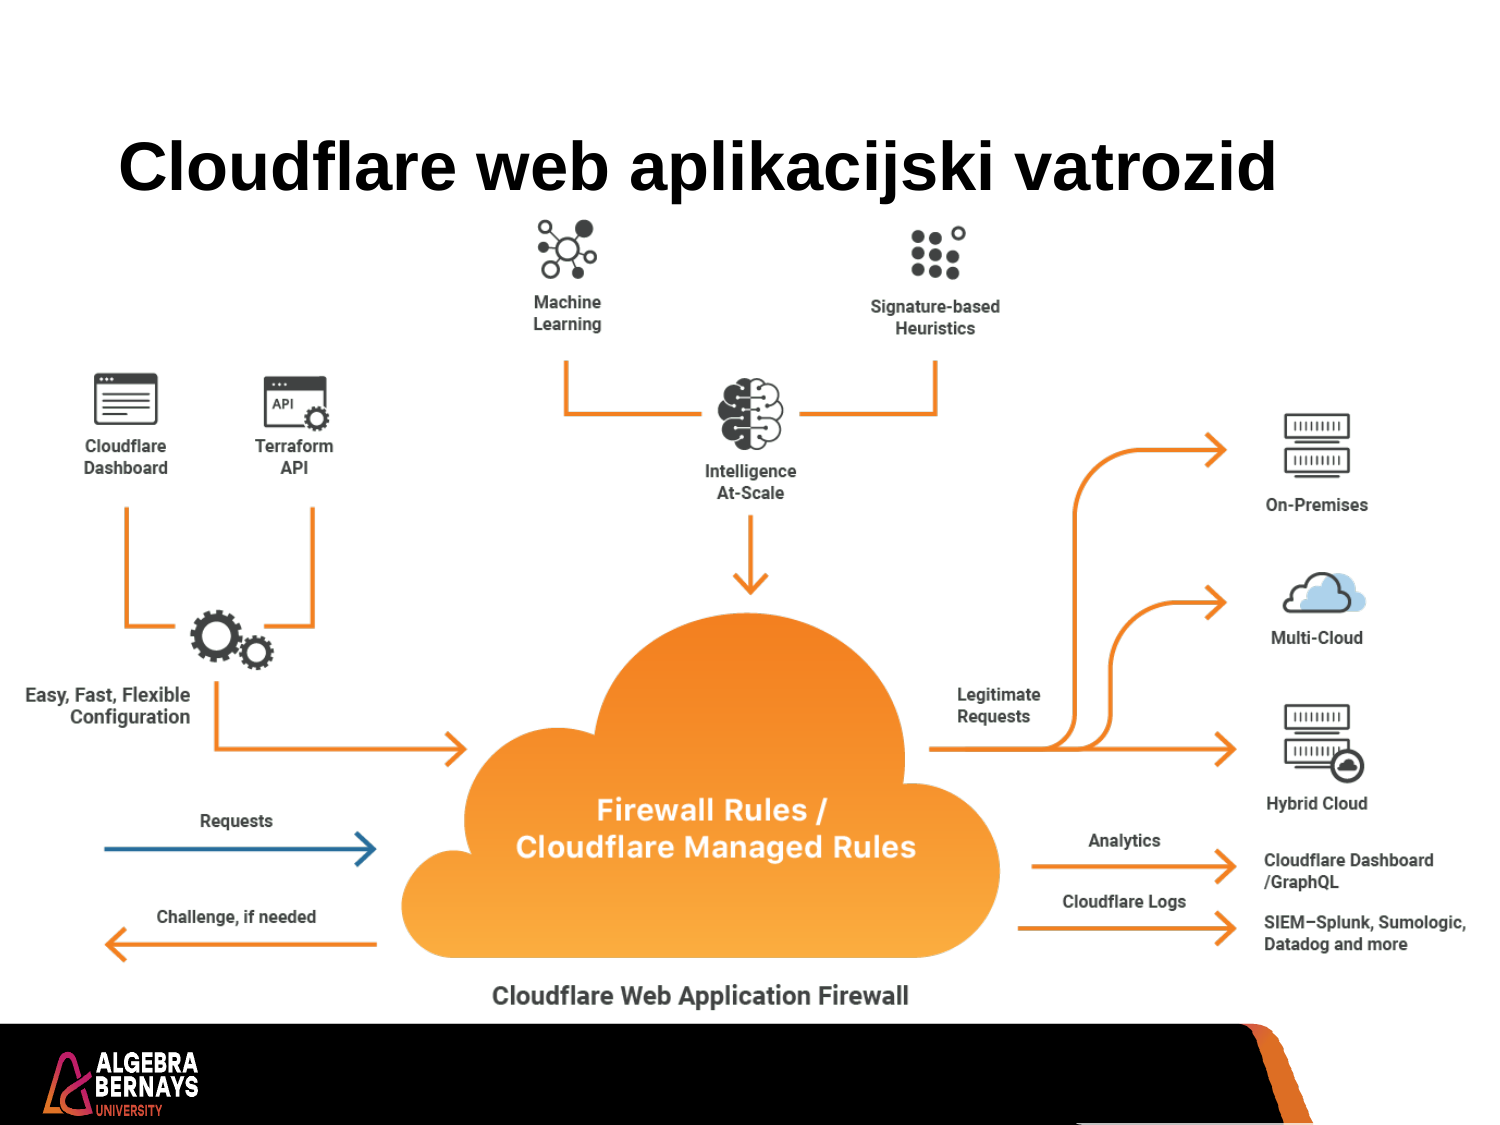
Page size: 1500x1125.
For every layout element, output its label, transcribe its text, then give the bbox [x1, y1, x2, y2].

picture [0, 219, 1471, 1125]
title Cloudflare web aplikacijski vatrozid [103, 59, 1397, 219]
